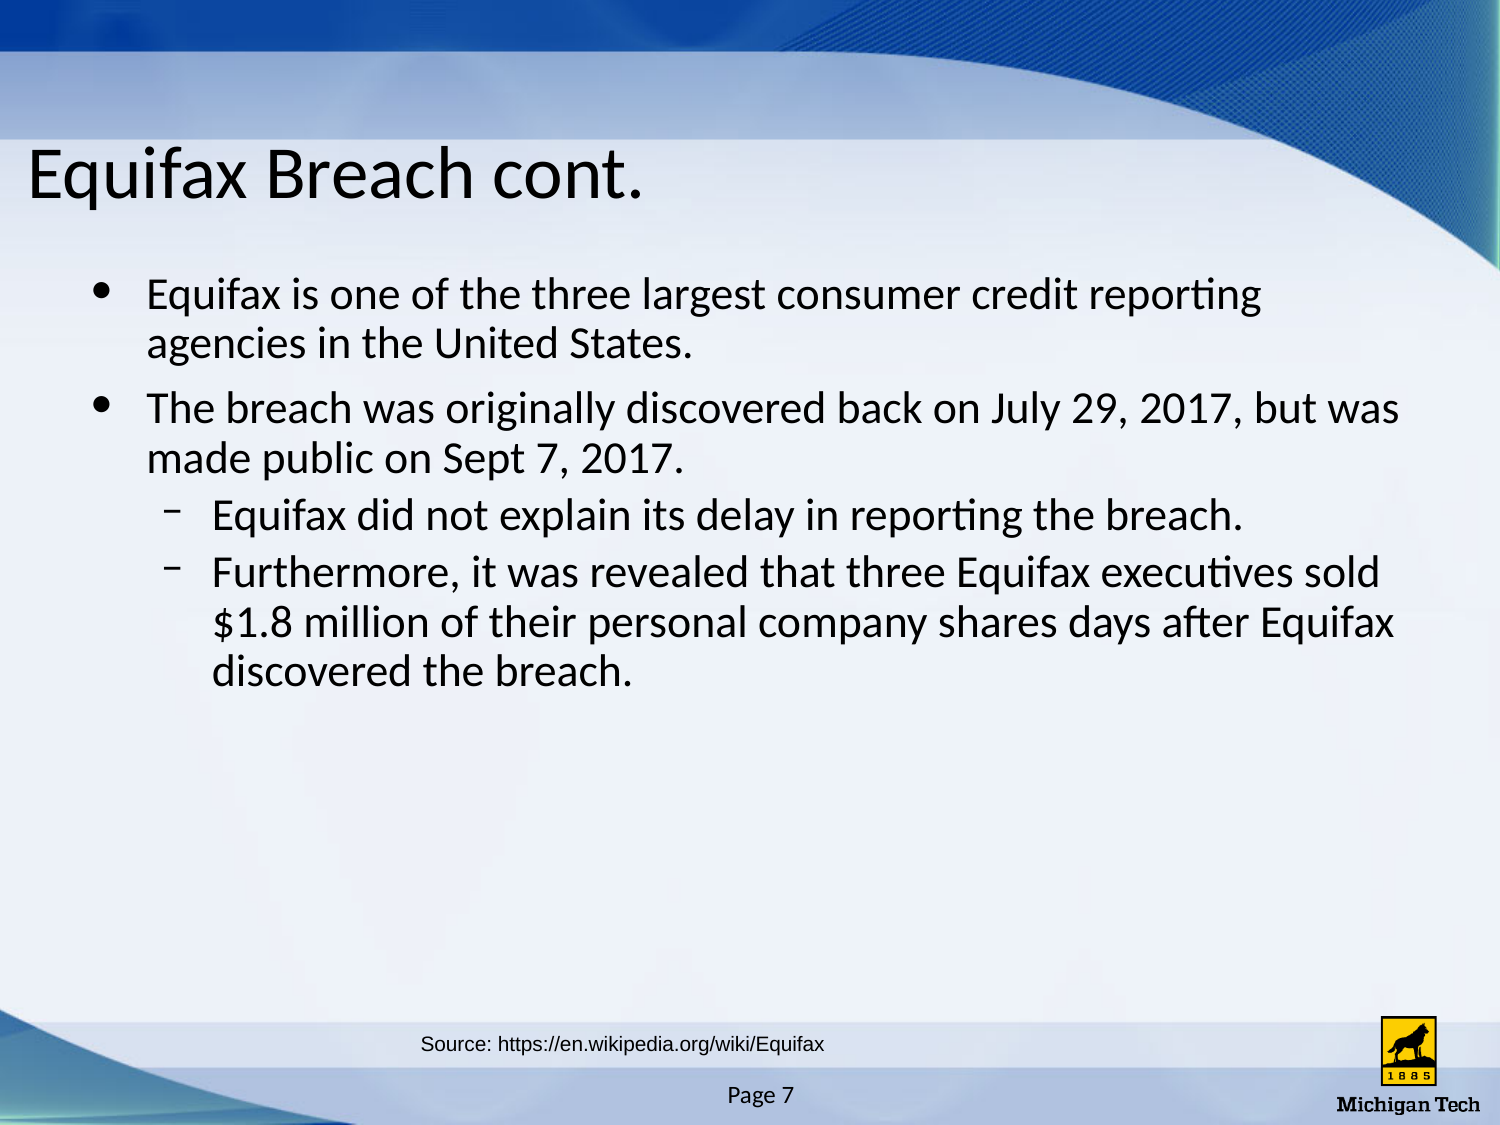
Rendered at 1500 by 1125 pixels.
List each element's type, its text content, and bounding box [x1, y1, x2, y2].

list Equifax is one of the three largest consumer credit reporting agencies in the United States. The breach was originally discovered back on July 29, 2017, but was made public on Sept 7, 2017. Equifax did not explain its delay in reporting the breach. Furthermore, it was revealed that three Equifax executives sold $1.8 million of their personal company shares days after Equifax discovered the breach. [75, 262, 1425, 1063]
text_box Source: https://en.wikipedia.org/wiki/Equifax [405, 1026, 1166, 1064]
title Equifax Breach cont. [12, 75, 1263, 263]
picture [0, 0, 1500, 1125]
